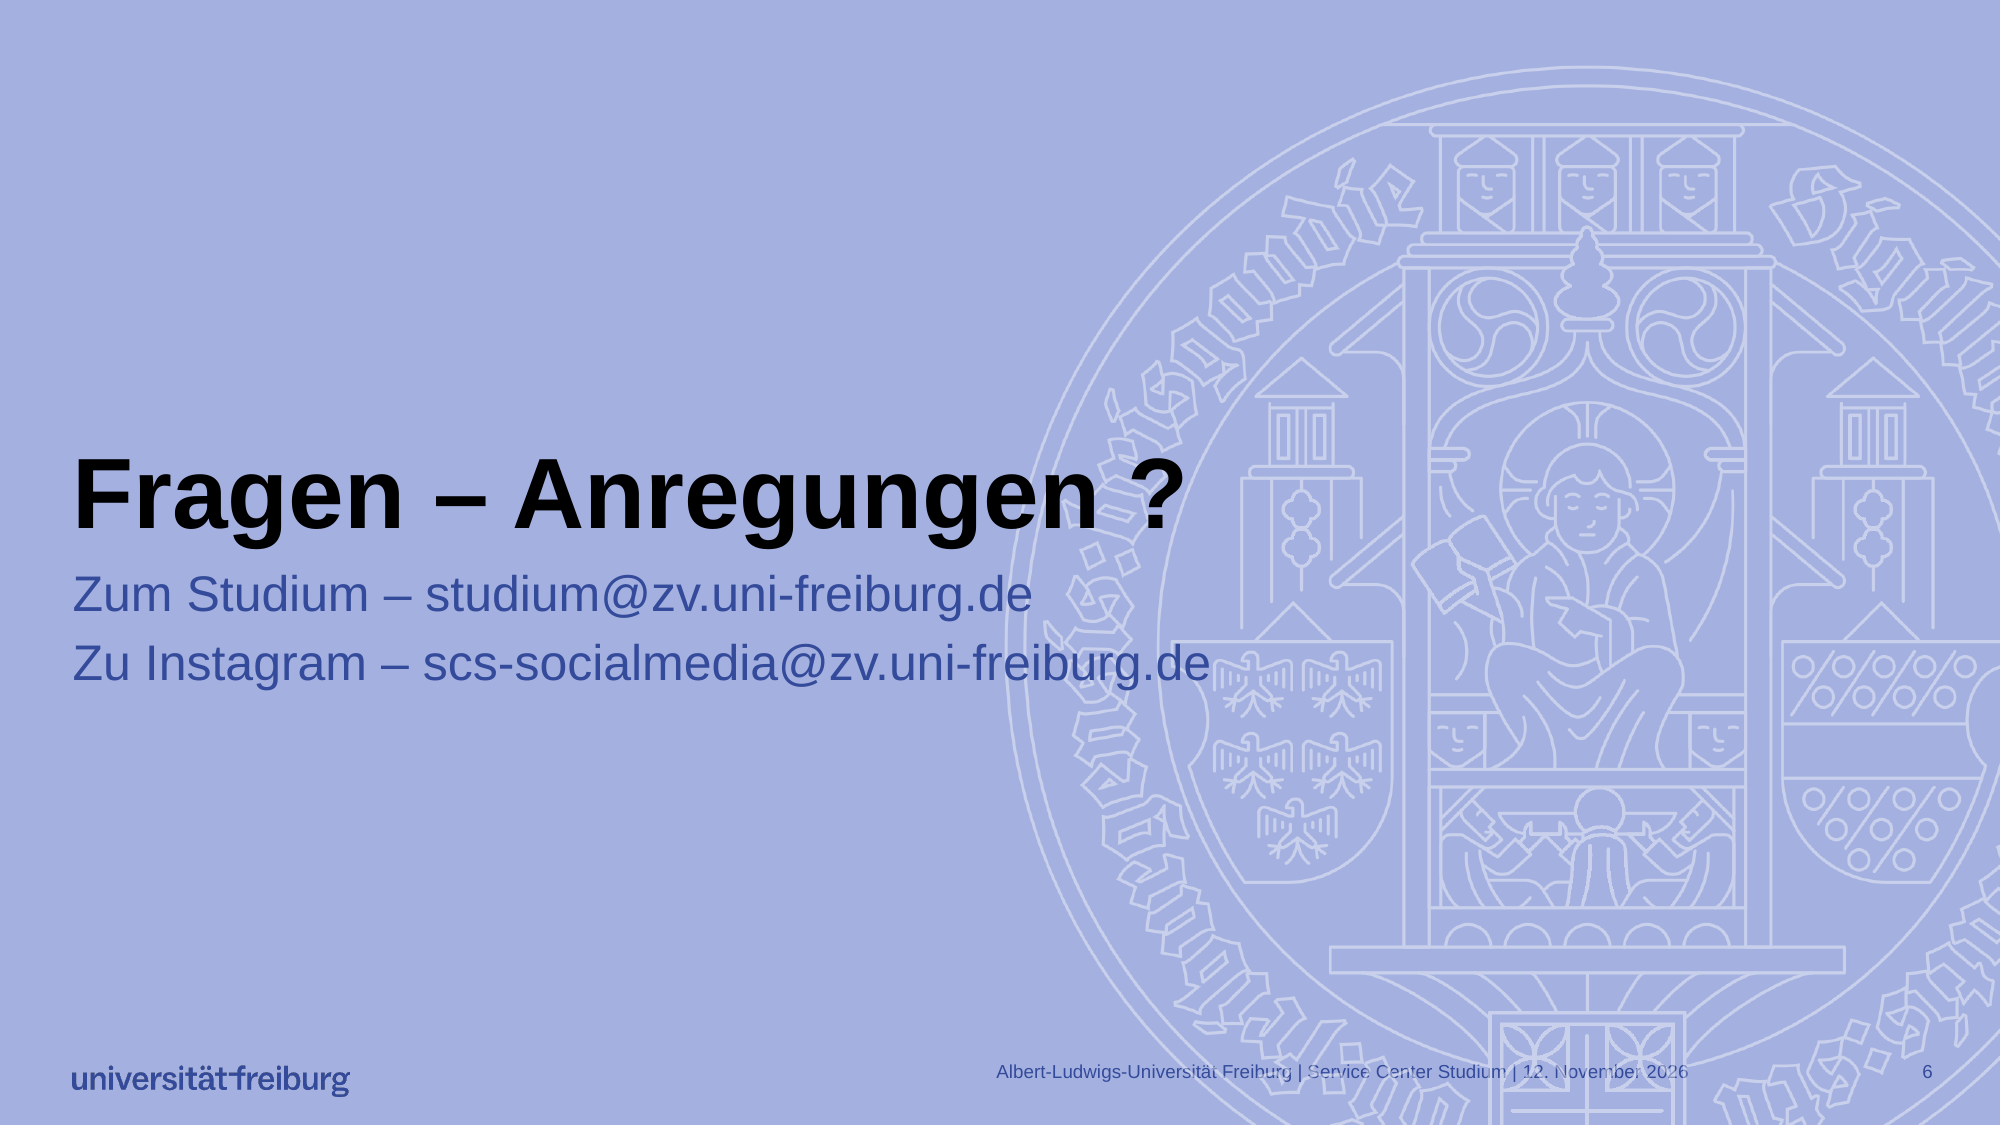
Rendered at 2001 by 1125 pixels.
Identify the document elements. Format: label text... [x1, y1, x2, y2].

picture [72, 1065, 351, 1097]
slide_number 6 [1873, 1060, 1933, 1090]
footer Albert-Ludwigs-Universität Freiburg | Service Center Studium | [488, 1060, 1517, 1090]
list Zum Studium – studium@zv.uni-freiburg.de Zu Instagram – scs-socialmedia@zv.uni-freiburg.de [72, 562, 1933, 723]
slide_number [1517, 1060, 1754, 1090]
title Fragen – Anregungen ? [72, 308, 1933, 546]
